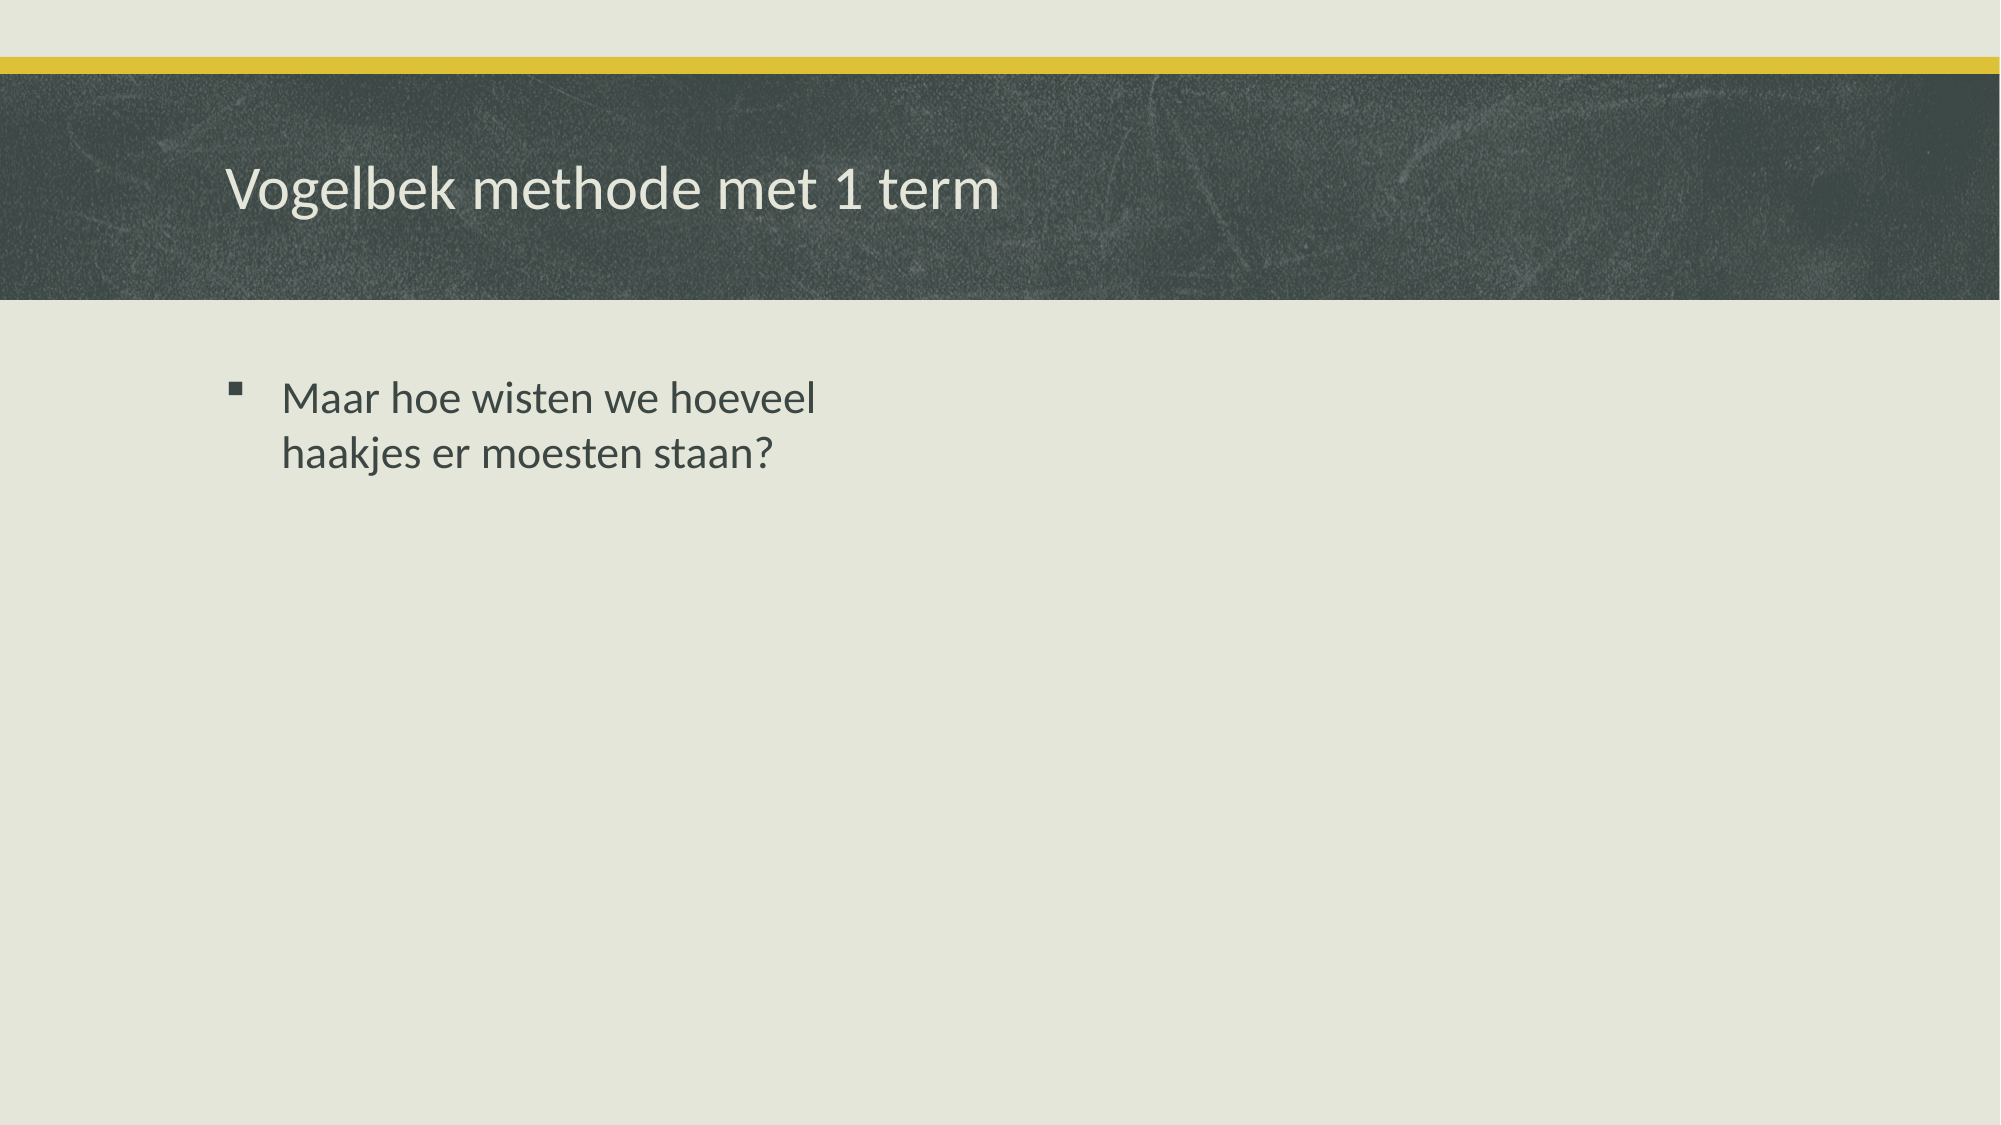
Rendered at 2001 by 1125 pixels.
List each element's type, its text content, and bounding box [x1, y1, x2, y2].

list Maar hoe wisten we hoeveel haakjes er moesten staan? [210, 360, 947, 1014]
picture [0, 74, 2000, 300]
title Vogelbek methode met 1 term [210, 76, 1790, 300]
